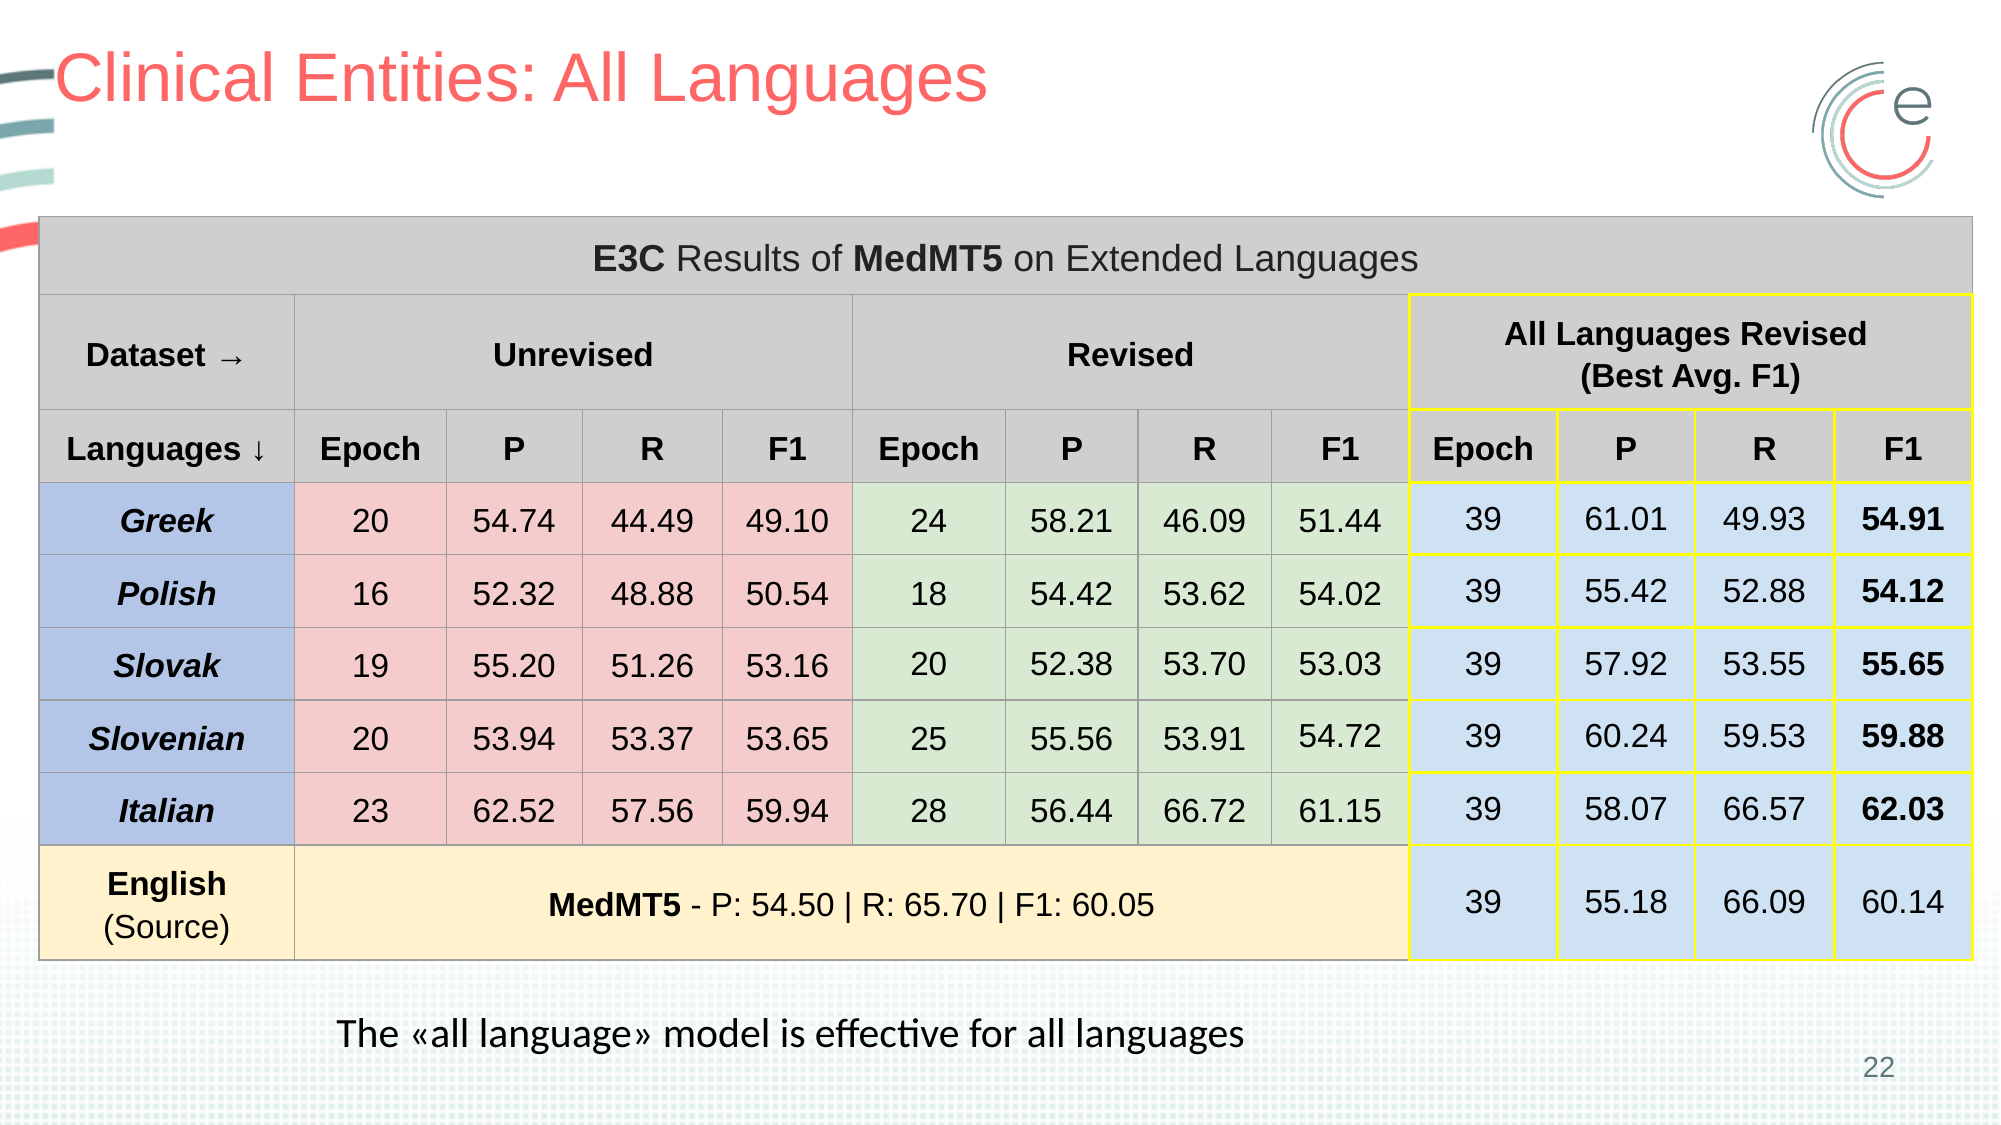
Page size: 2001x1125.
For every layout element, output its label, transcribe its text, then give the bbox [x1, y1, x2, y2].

table_cell 19 [295, 628, 446, 699]
table_cell 49.10 [723, 483, 852, 554]
table_cell 54.72 [1272, 701, 1408, 772]
table_cell 53.70 [1139, 628, 1271, 699]
table_cell 59.94 [723, 773, 852, 844]
table_cell 39 [1411, 701, 1556, 771]
table_cell P [1559, 411, 1694, 481]
table_cell 66.57 [1696, 774, 1833, 844]
table_header E3C Results of MedMT5 on Extended Languages [40, 217, 1972, 294]
table_cell 54.74 [447, 483, 582, 554]
table_cell 16 [295, 555, 446, 627]
table_cell 53.62 [1139, 555, 1271, 627]
table_cell 60.14 [1836, 846, 1971, 959]
table_cell 53.16 [723, 628, 852, 699]
table_cell 24 [853, 483, 1005, 554]
table_cell 66.09 [1696, 846, 1833, 959]
table_cell 56.44 [1006, 773, 1137, 844]
table_cell 46.09 [1139, 483, 1271, 554]
table_cell 62.03 [1836, 774, 1971, 844]
table_cell Epoch [295, 410, 446, 482]
table_cell Revised [853, 295, 1408, 409]
table_cell 58.21 [1006, 483, 1137, 554]
table_cell 53.37 [583, 701, 722, 772]
table_cell 54.42 [1006, 555, 1137, 627]
table_cell F1 [1272, 410, 1408, 482]
table_cell 59.88 [1836, 701, 1971, 771]
table_cell 54.02 [1272, 555, 1408, 627]
table_cell 53.94 [447, 701, 582, 772]
table_cell 61.15 [1272, 773, 1408, 844]
table_cell F1 [1836, 411, 1971, 481]
table_cell 66.72 [1139, 773, 1271, 844]
table_cell 50.54 [723, 555, 852, 627]
table_cell R [583, 410, 722, 482]
table_cell 55.56 [1006, 701, 1137, 772]
table_cell Polish [40, 555, 294, 627]
table_cell R [1139, 410, 1271, 482]
table_cell 59.53 [1696, 701, 1833, 771]
table_cell 52.88 [1696, 556, 1833, 626]
table_cell 49.93 [1696, 484, 1833, 553]
table_cell 53.65 [723, 701, 852, 772]
table_cell 39 [1411, 629, 1556, 699]
table_cell 39 [1411, 484, 1556, 553]
table_cell P [447, 410, 582, 482]
table_cell 62.52 [447, 773, 582, 844]
table_cell 39 [1411, 556, 1556, 626]
table_cell 44.49 [583, 483, 722, 554]
table_cell 55.18 [1559, 846, 1694, 959]
table_cell MedMT5 - P: 54.50 | R: 65.70 | F1: 60.05 [295, 846, 1408, 959]
table_cell Epoch [1411, 411, 1556, 481]
table_cell Slovak [40, 628, 294, 699]
table_cell 61.01 [1559, 484, 1694, 553]
table_cell Italian [40, 773, 294, 844]
table_cell 51.44 [1272, 483, 1408, 554]
table_cell Greek [40, 483, 294, 554]
table_cell 53.91 [1139, 701, 1271, 772]
table_cell 51.26 [583, 628, 722, 699]
table_cell 55.65 [1836, 629, 1971, 699]
table_cell Epoch [853, 410, 1005, 482]
table_cell 20 [295, 483, 446, 554]
table_cell 53.03 [1272, 628, 1408, 699]
table_cell F1 [723, 410, 852, 482]
table_cell 52.32 [447, 555, 582, 627]
table_cell English (Source) [40, 846, 294, 959]
table_cell Dataset → [40, 295, 294, 409]
table_cell 39 [1411, 774, 1556, 844]
text_box The «all language» model is effective for all languages [305, 991, 1734, 1064]
table_cell 54.91 [1836, 484, 1971, 553]
table_cell Languages ↓ [40, 410, 294, 482]
table_cell 57.56 [583, 773, 722, 844]
table_cell Unrevised [295, 295, 852, 409]
table_cell 54.12 [1836, 556, 1971, 626]
table_cell 28 [853, 773, 1005, 844]
table_cell 20 [853, 628, 1005, 699]
table_cell 53.55 [1696, 629, 1833, 699]
table_cell 52.38 [1006, 628, 1137, 699]
picture [0, 0, 2001, 1125]
table_cell 23 [295, 773, 446, 844]
table_cell 25 [853, 701, 1005, 772]
table_cell 58.07 [1559, 774, 1694, 844]
table_cell All Languages Revised (Best Avg. F1) [1411, 296, 1971, 408]
title Clinical Entities: All Languages [39, 34, 1917, 146]
table_cell 39 [1411, 846, 1556, 959]
table_cell 57.92 [1559, 629, 1694, 699]
table_cell 20 [295, 701, 446, 772]
table_cell 55.42 [1559, 556, 1694, 626]
table_cell 60.24 [1559, 701, 1694, 771]
table_cell P [1006, 410, 1137, 482]
table_cell Slovenian [40, 701, 294, 772]
table_cell 48.88 [583, 555, 722, 627]
table_cell 18 [853, 555, 1005, 627]
table_cell 55.20 [447, 628, 582, 699]
table_cell R [1696, 411, 1833, 481]
